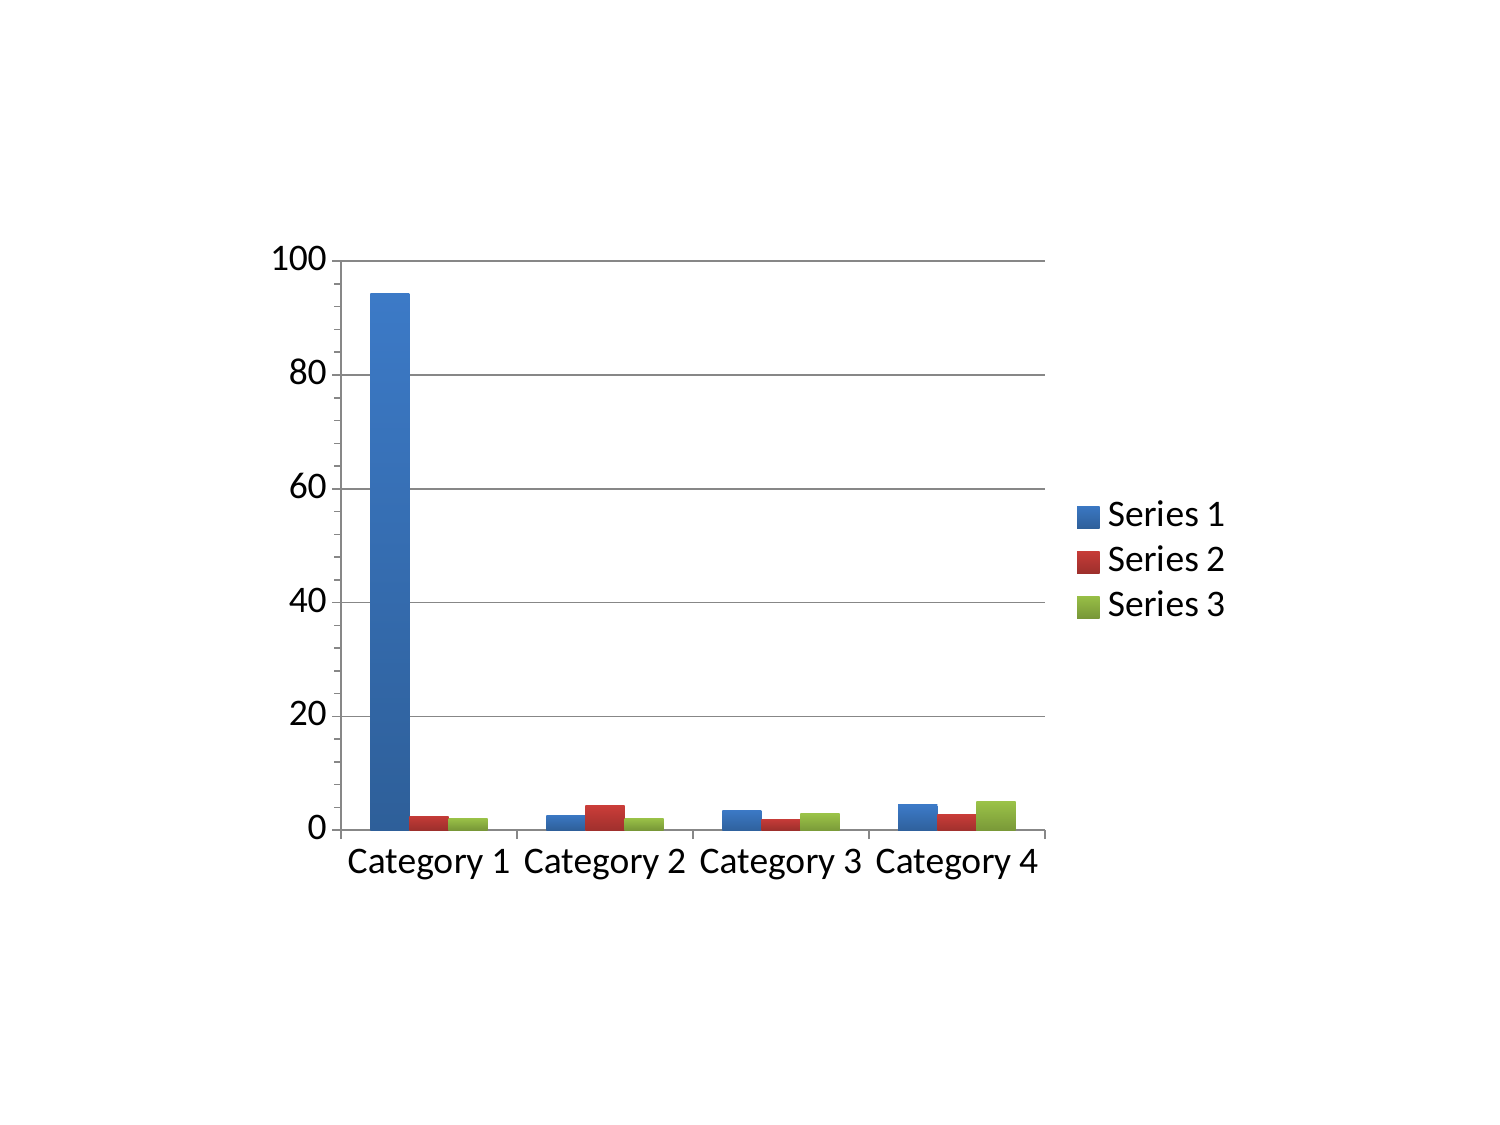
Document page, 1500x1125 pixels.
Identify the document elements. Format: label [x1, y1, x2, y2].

chart [249, 228, 1251, 897]
